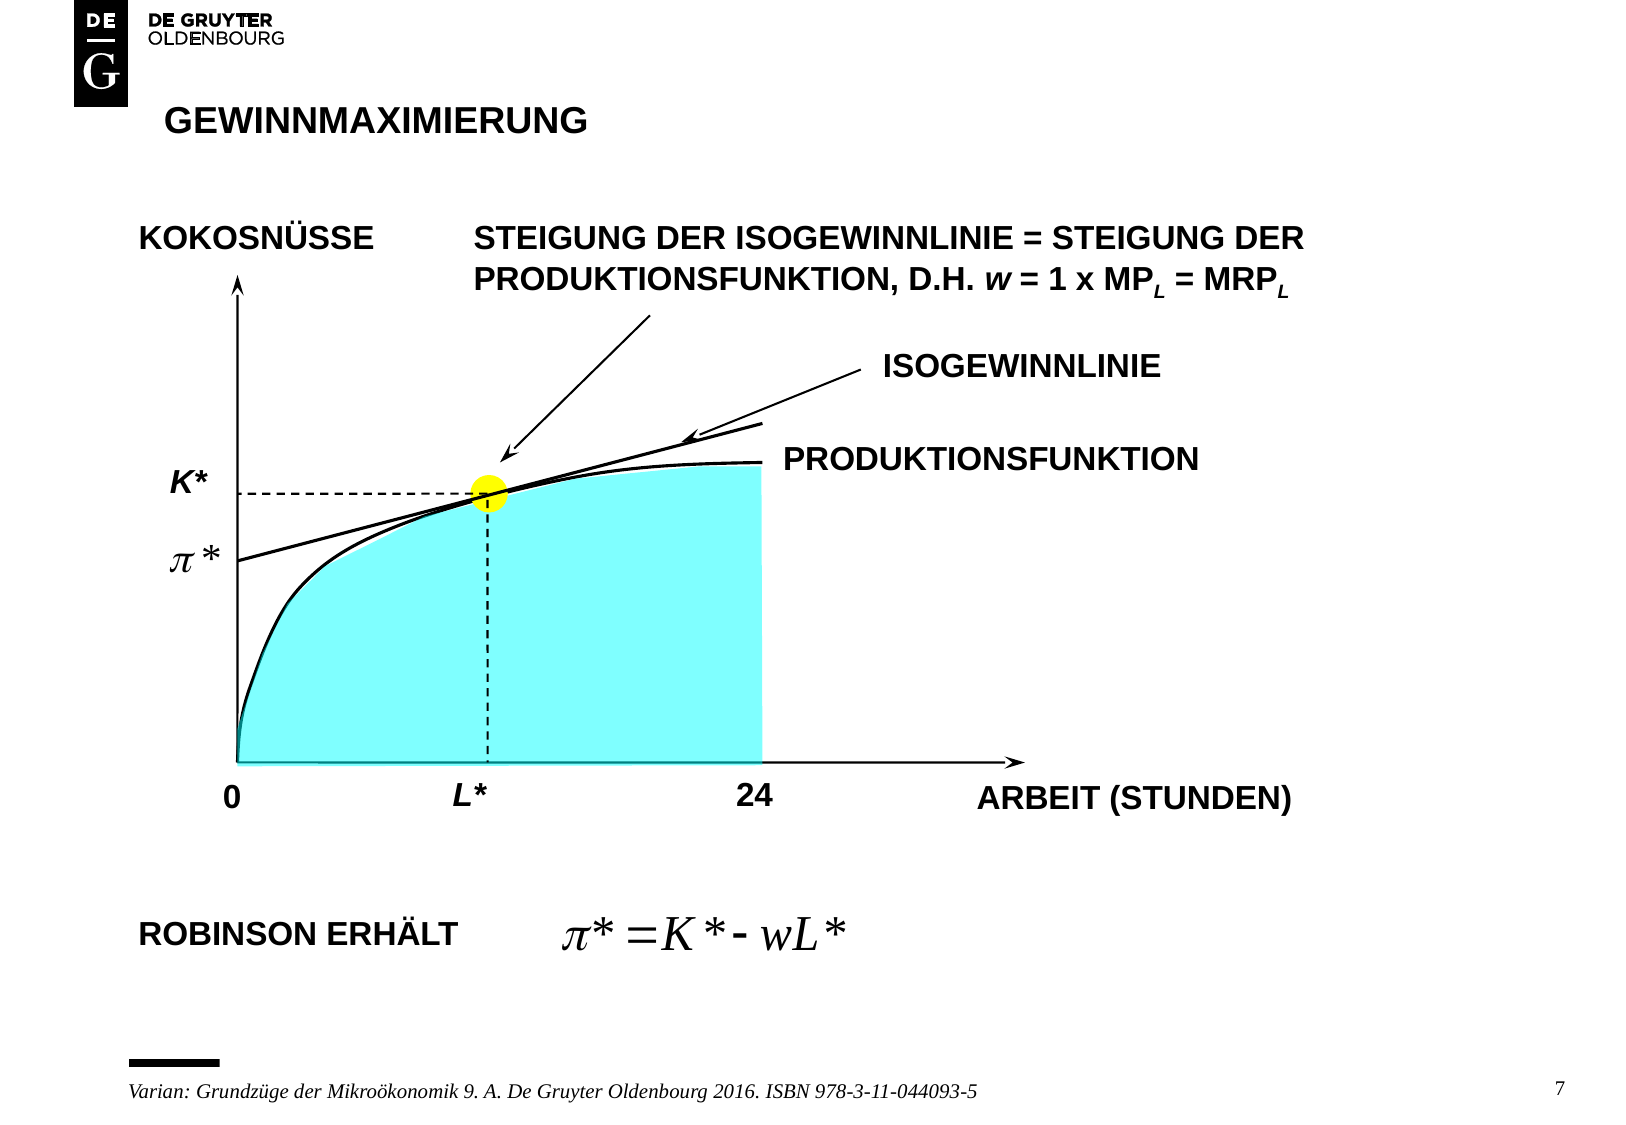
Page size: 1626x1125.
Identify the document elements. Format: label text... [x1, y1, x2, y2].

text_box ROBINSON ERHÄLT [123, 904, 474, 959]
text_box [499, 443, 520, 463]
text_box [681, 428, 703, 443]
title GEWINNMAXIMIERUNG [163, 95, 1591, 144]
text_box 24 [721, 766, 788, 821]
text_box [555, 904, 850, 961]
text_box [427, 501, 472, 515]
text_box [470, 474, 508, 513]
text_box PRODUKTIONSFUNKTION [768, 429, 1216, 485]
text_box [508, 462, 763, 495]
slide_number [128, 1077, 1539, 1108]
text_box L* [437, 766, 501, 821]
text_box ARBEIT (STUNDEN) [961, 769, 1308, 824]
text_box [237, 466, 763, 767]
text_box KOKOSNÜSSE [123, 209, 391, 264]
slide_number 7 [1554, 1074, 1614, 1104]
text_box 0 [208, 767, 257, 823]
text_box K* [155, 453, 222, 508]
text_box [231, 274, 244, 296]
text_box STEIGUNG DER ISOGEWINNLINIE = STEIGUNG DER PRODUKTIONSFUNKTION, D.H. w = 1 x MPL = MRPL [458, 209, 1330, 310]
text_box [287, 516, 423, 603]
text_box ISOGEWINNLINIE [868, 336, 1177, 392]
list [164, 534, 227, 583]
text_box [1004, 756, 1025, 769]
